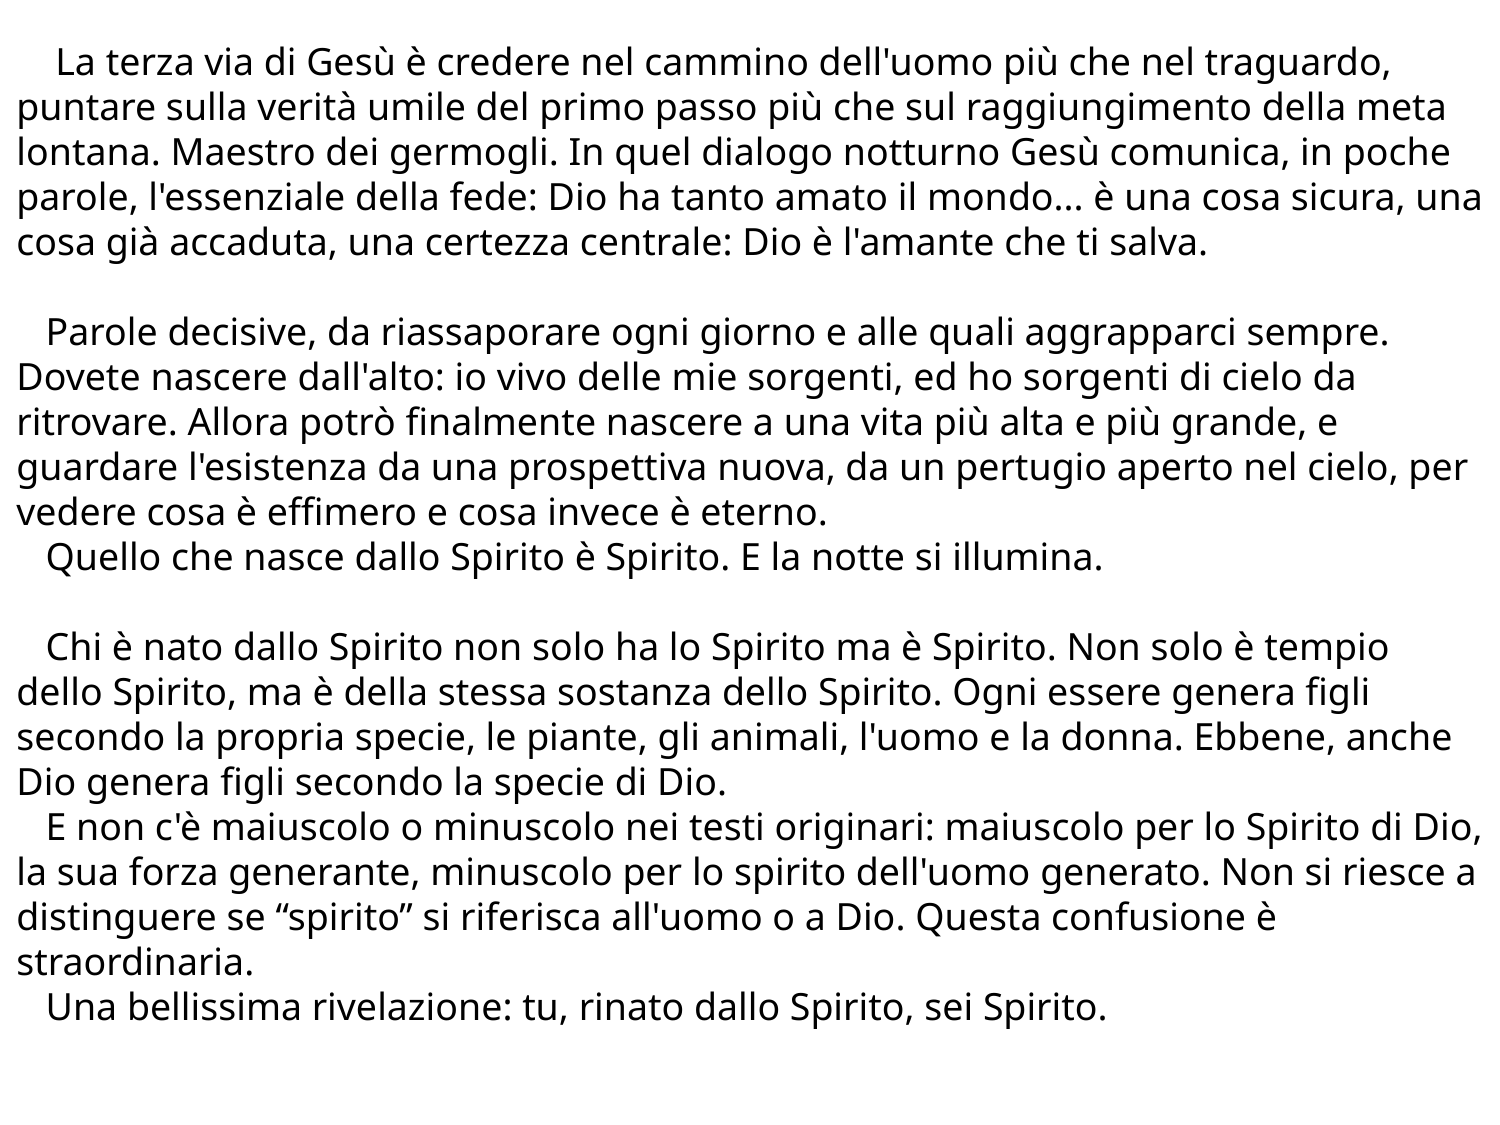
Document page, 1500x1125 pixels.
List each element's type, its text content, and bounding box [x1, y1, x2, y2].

text_box La terza via di Gesù è credere nel cammino dell'uomo più che nel traguardo, puntare sulla verità umile del primo passo più che sul raggiungimento della meta lontana. Maestro dei germogli. In quel dialogo notturno Gesù comunica, in poche parole, l'essenziale della fede: Dio ha tanto amato il mondo... è una cosa sicura, una cosa già accaduta, una certezza centrale: Dio è l'amante che ti salva. Parole decisive, da riassaporare ogni giorno e alle quali aggrapparci sempre. Dovete nascere dall'alto: io vivo delle mie sorgenti, ed ho sorgenti di cielo da ritrovare. Allora potrò finalmente nascere a una vita più alta e più grande, e guardare l'esistenza da una prospettiva nuova, da un pertugio aperto nel cielo, per vedere cosa è effimero e cosa invece è eterno. Quello che nasce dallo Spirito è Spirito. E la notte si illumina. Chi è nato dallo Spirito non solo ha lo Spirito ma è Spirito. Non solo è tempio dello Spirito, ma è della stessa sostanza dello Spirito. Ogni essere genera figli secondo la propria specie, le piante, gli animali, l'uomo e la donna. Ebbene, anche Dio genera figli secondo la specie di Dio. E non c'è maiuscolo o minuscolo nei testi originari: maiuscolo per lo Spirito di Dio, la sua forza generante, minuscolo per lo spirito dell'uomo generato. Non si riesce a distinguere se “spirito” si riferisca all'uomo o a Dio. Questa confusione è straordinaria. Una bellissima rivelazione: tu, rinato dallo Spirito, sei Spirito. [1, 30, 1500, 1036]
